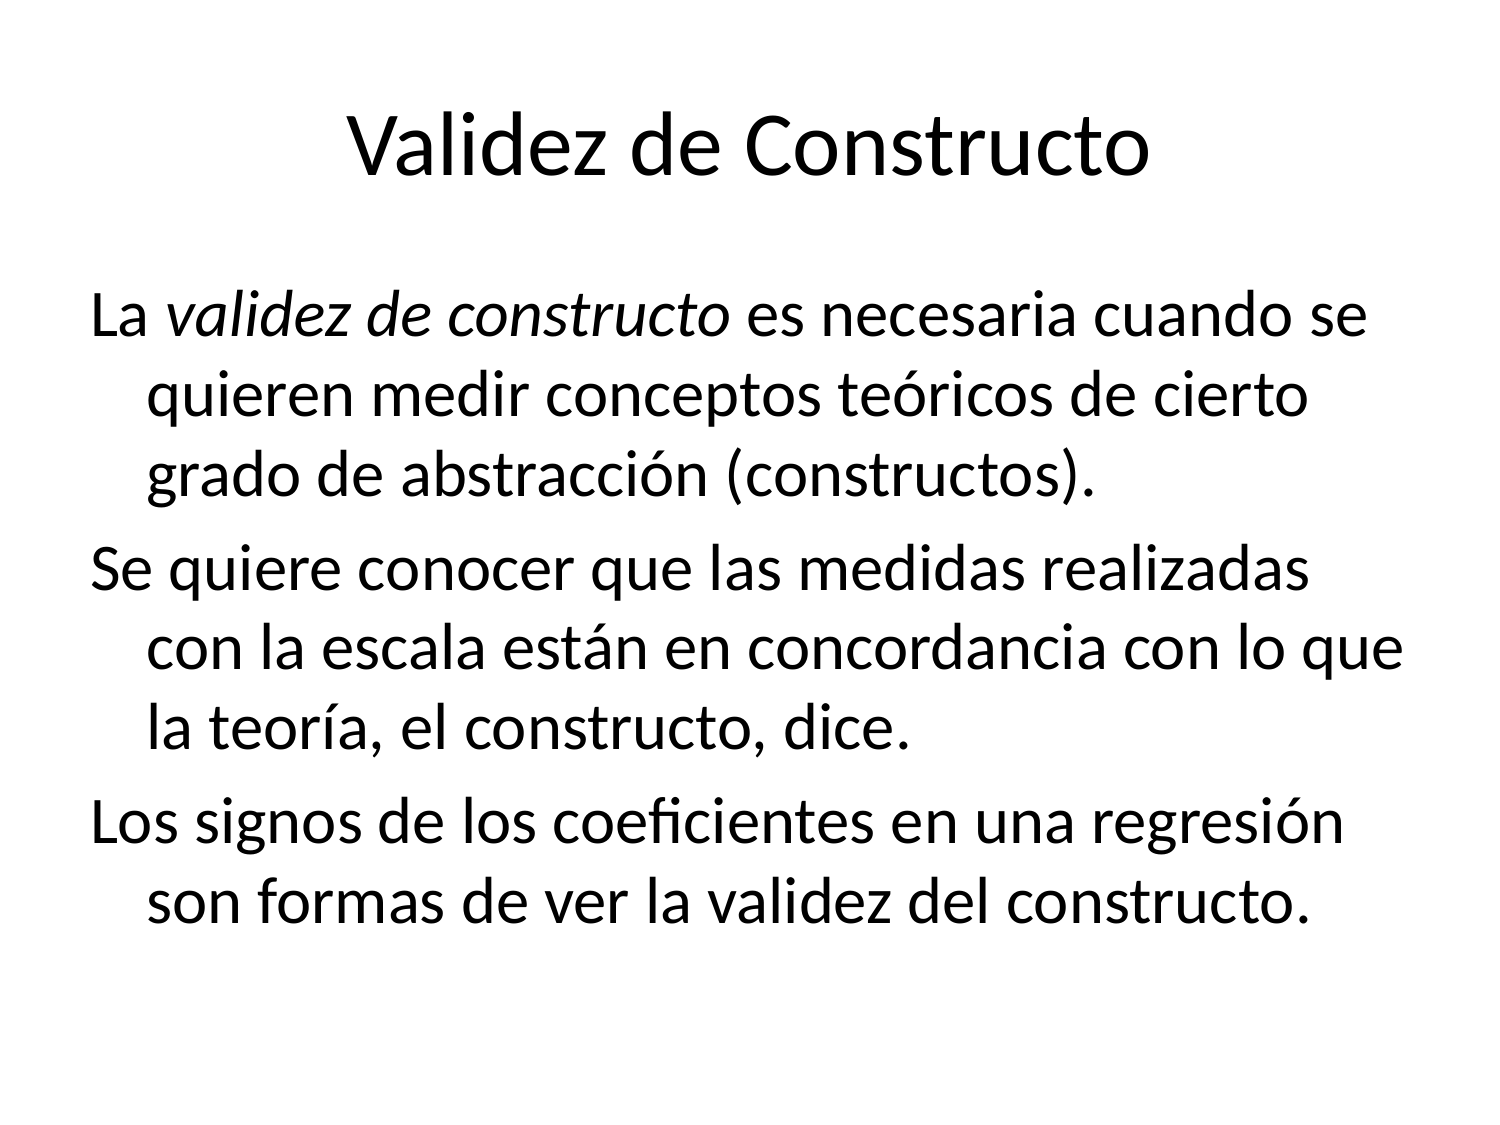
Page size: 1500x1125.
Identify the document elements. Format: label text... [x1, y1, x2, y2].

list La validez de constructo es necesaria cuando se quieren medir conceptos teóricos de cierto grado de abstracción (constructos). Se quiere conocer que las medidas realizadas con la escala están en concordancia con lo que la teoría, el constructo, dice. Los signos de los coeficientes en una regresión son formas de ver la validez del constructo. [75, 262, 1425, 1005]
title Validez de Constructo [75, 45, 1425, 233]
